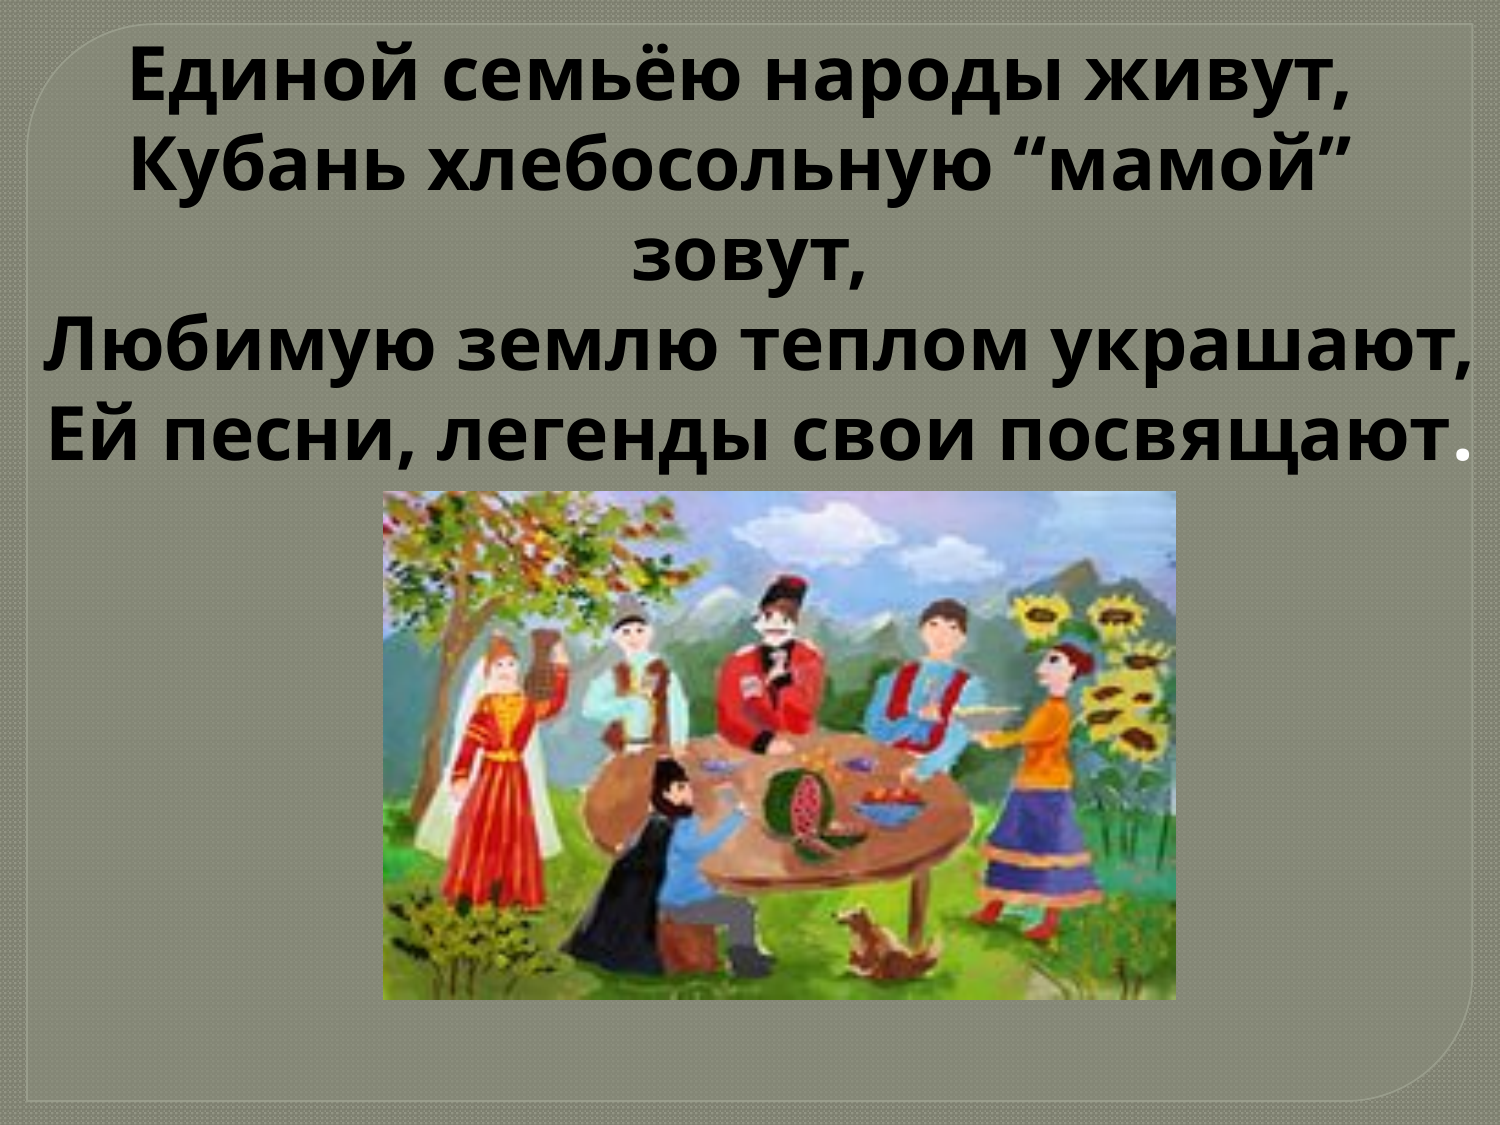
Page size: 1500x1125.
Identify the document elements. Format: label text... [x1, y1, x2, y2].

picture [383, 491, 1176, 1000]
text_box Единой семьёю народы живут, Кубань хлебосольную “мамой” зовут, Любимую землю теплом украшают, Ей песни, легенды свои посвящают. [0, 18, 1500, 484]
